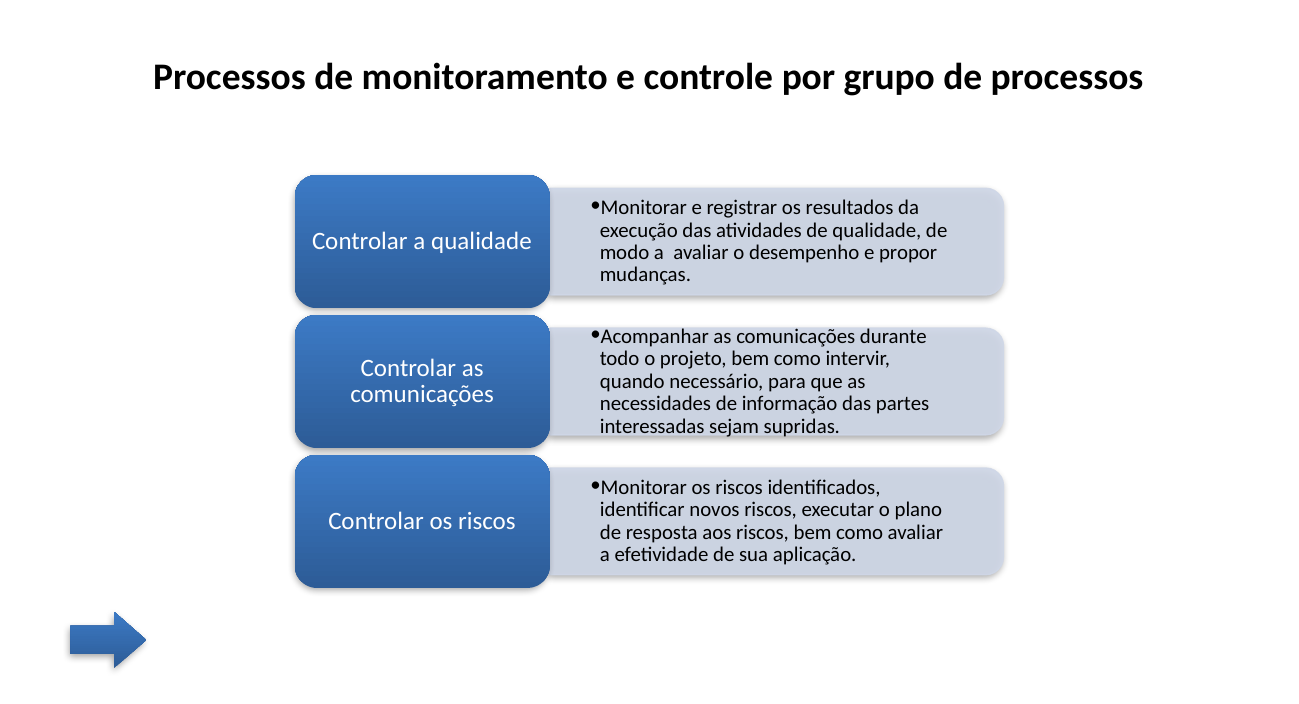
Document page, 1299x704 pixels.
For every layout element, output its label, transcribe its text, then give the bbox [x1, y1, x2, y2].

text_box Processos de monitoramento e controle por grupo de processos [0, 44, 1299, 106]
text_box [70, 611, 147, 669]
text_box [294, 174, 1004, 589]
